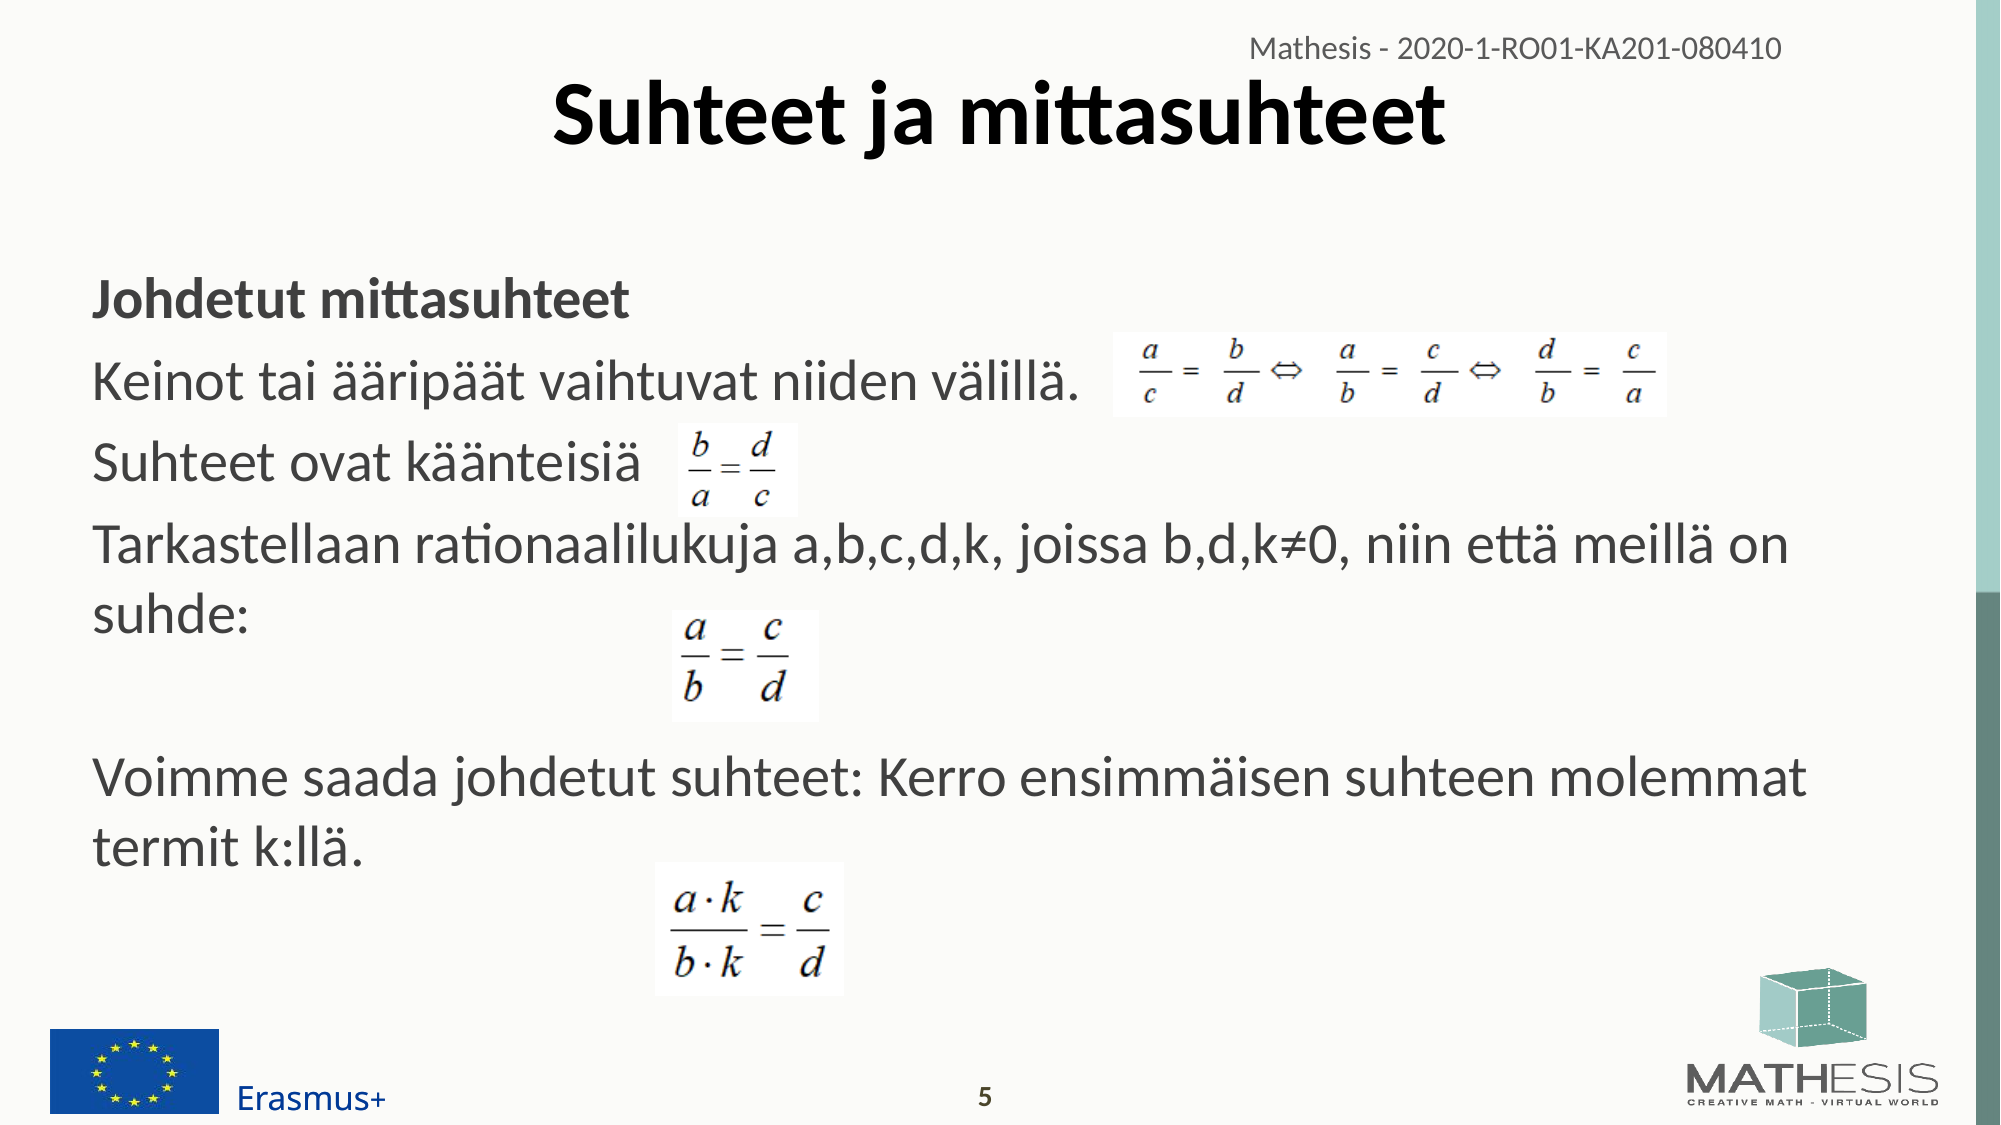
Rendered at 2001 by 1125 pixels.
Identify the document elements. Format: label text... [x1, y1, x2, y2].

picture [672, 610, 819, 722]
list Johdetut mittasuhteet Keinot tai ääripäät vaihtuvat niiden välillä. Suhteet ovat käänteisiä Tarkastellaan rationaalilukuja a,b,c,d,k, joissa b,d,k≠0, niin että meillä on suhde: Voimme saada johdetut suhteet: Kerro ensimmäisen suhteen molemmat termit k:llä. [78, 252, 1879, 996]
picture [1113, 332, 1668, 418]
picture [655, 862, 844, 996]
title Suhteet ja mittasuhteet [99, 45, 1900, 233]
picture [678, 423, 798, 517]
picture [50, 1029, 219, 1114]
